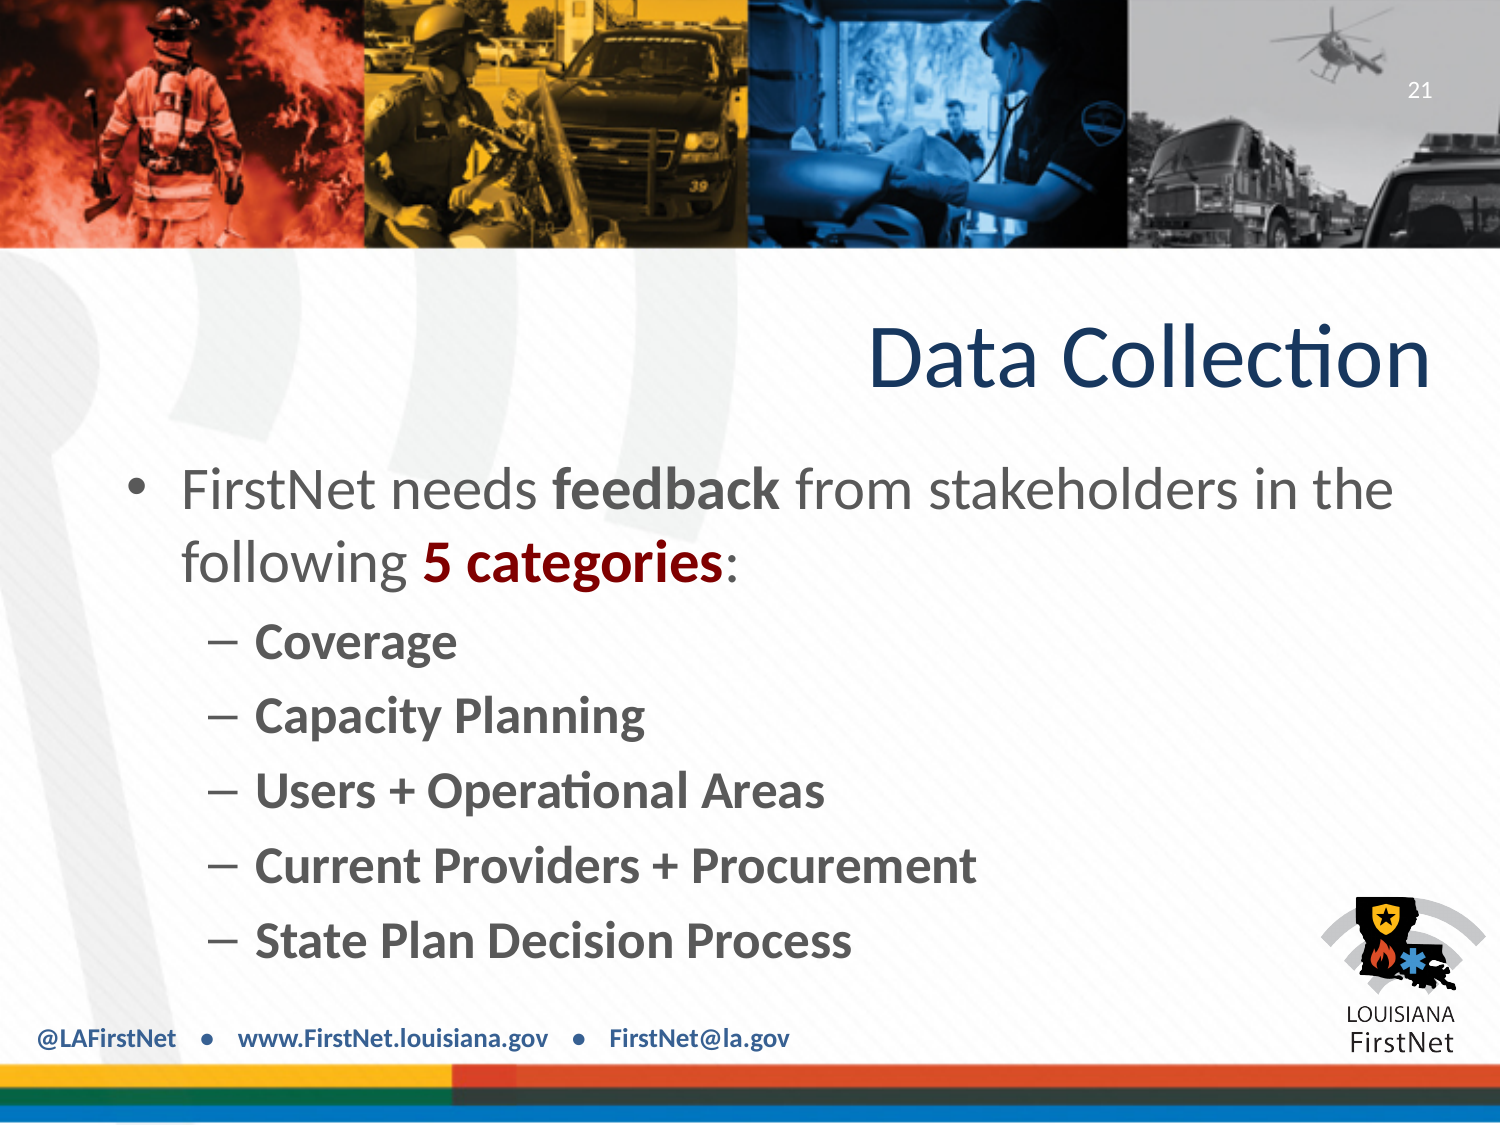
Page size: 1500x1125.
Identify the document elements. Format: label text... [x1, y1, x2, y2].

slide_number 21 [1127, 31, 1448, 147]
title Data Collection [97, 276, 1448, 425]
picture [0, 0, 1500, 1125]
list FirstNet needs feedback from stakeholders in the following 5 categories: Coverage Capacity Planning Users + Operational Areas Current Providers + Procurement State Plan Decision Process [75, 441, 1425, 981]
